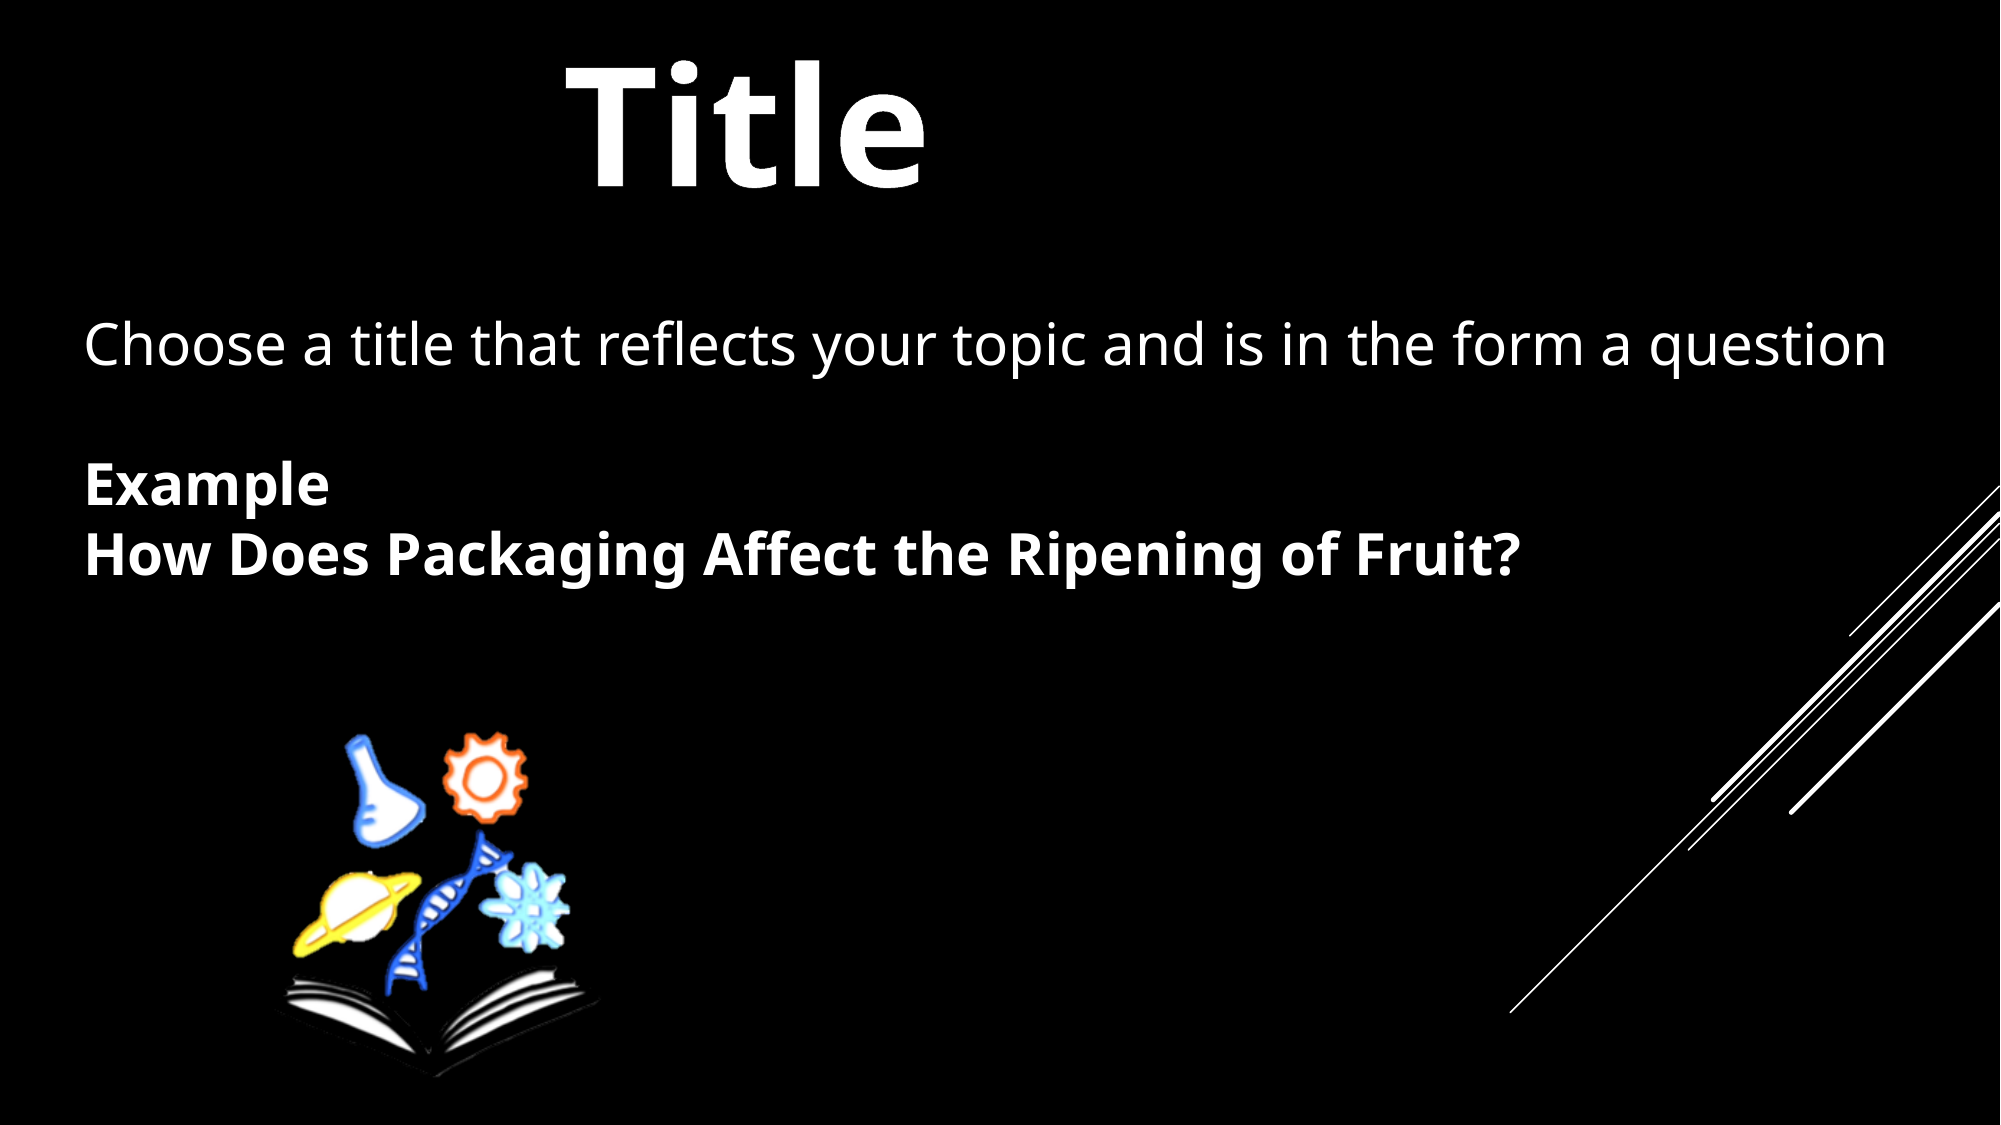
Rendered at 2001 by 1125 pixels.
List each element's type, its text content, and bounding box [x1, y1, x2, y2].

text_box Choose a title that reflects your topic and is in the form a question Example How Does Packaging Affect the Ripening of Fruit? [68, 299, 1904, 745]
text_box Title [145, 12, 1349, 228]
picture [184, 701, 672, 1091]
